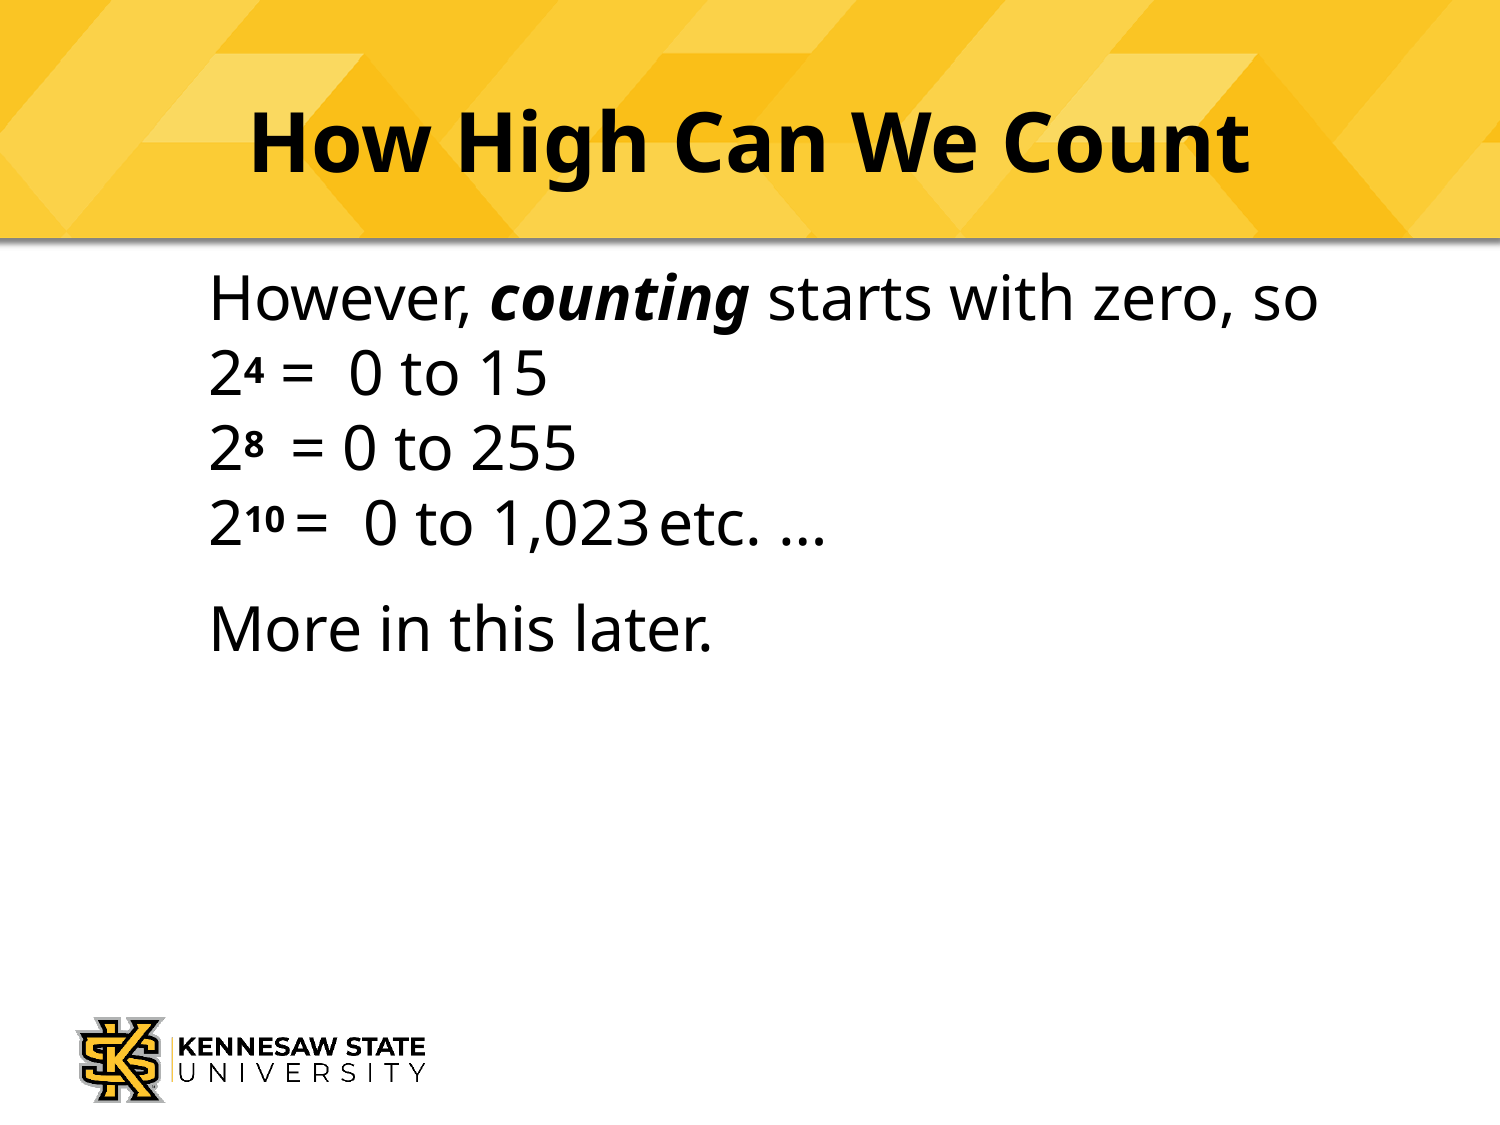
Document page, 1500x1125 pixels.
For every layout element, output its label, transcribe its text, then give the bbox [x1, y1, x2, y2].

title How High Can We Count [75, 45, 1425, 233]
text_box However, counting starts with zero, so 24 = 0 to 15 28 = 0 to 255 210 = 0 to 1,023 etc. … More in this later. [189, 248, 1345, 719]
picture [75, 1017, 425, 1103]
picture [0, 0, 1500, 251]
